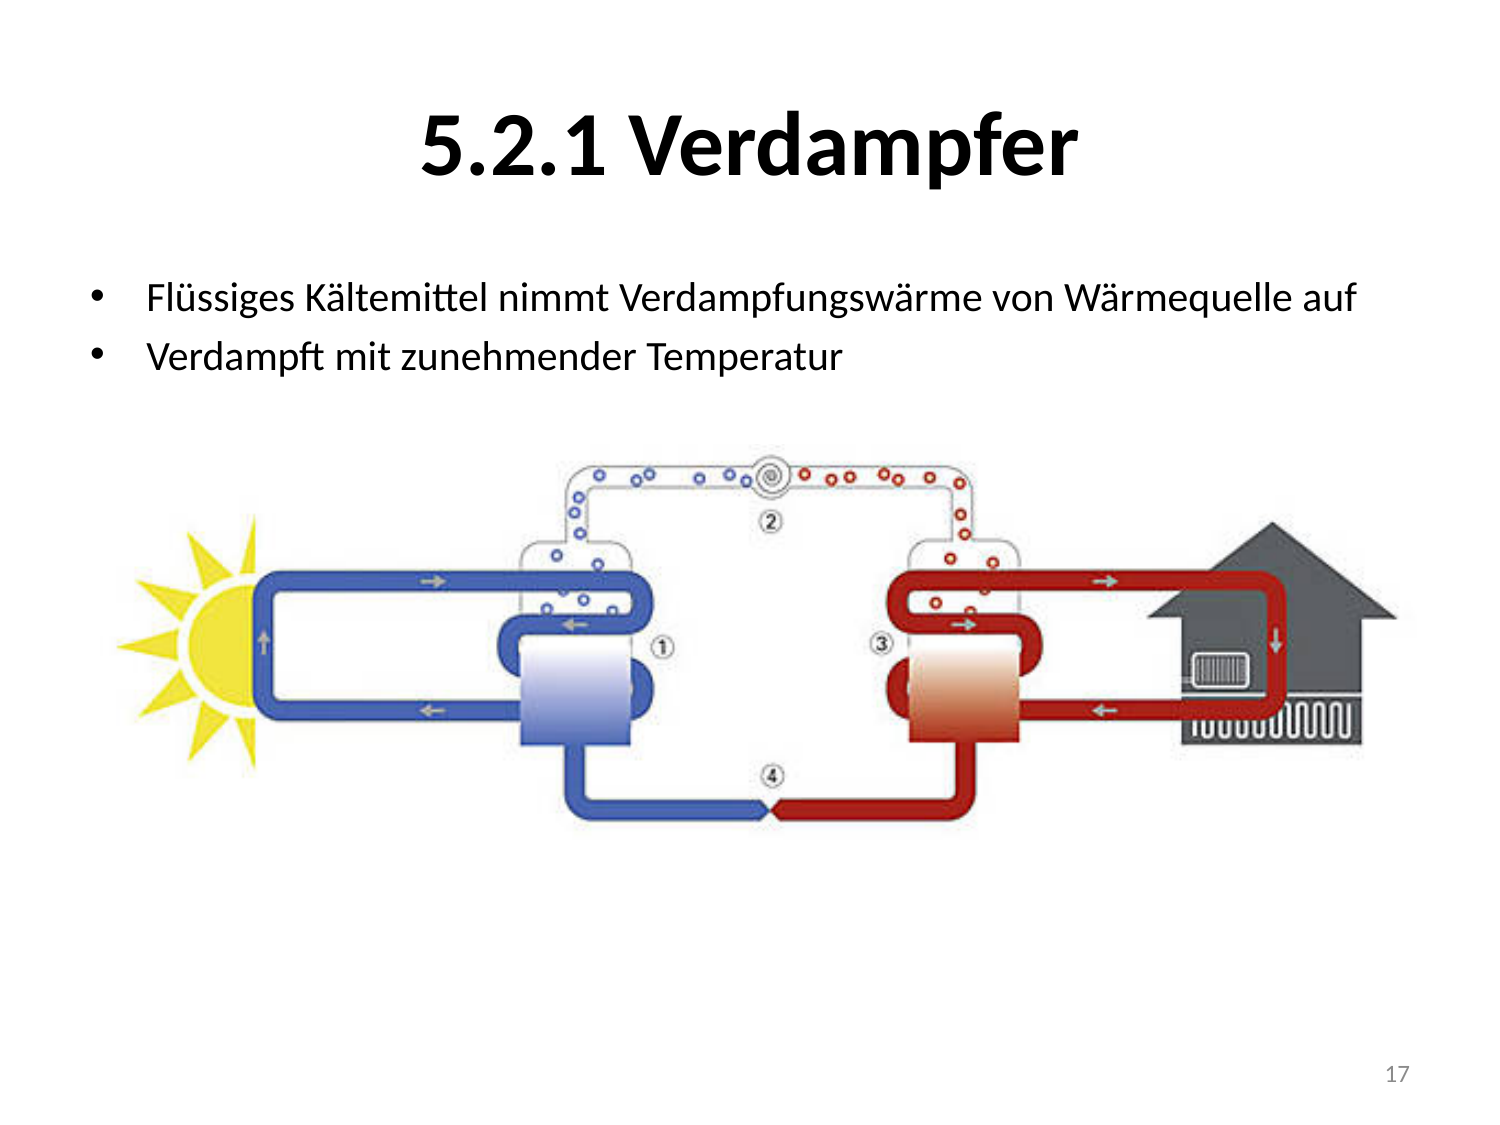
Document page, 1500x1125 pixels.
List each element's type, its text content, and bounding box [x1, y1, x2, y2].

slide_number 17 [1074, 1042, 1425, 1103]
picture [100, 444, 1418, 840]
list Flüssiges Kältemittel nimmt Verdampfungswärme von Wärmequelle auf Verdampft mit zunehmender Temperatur [75, 262, 1425, 421]
title 5.2.1 Verdampfer [75, 45, 1425, 233]
